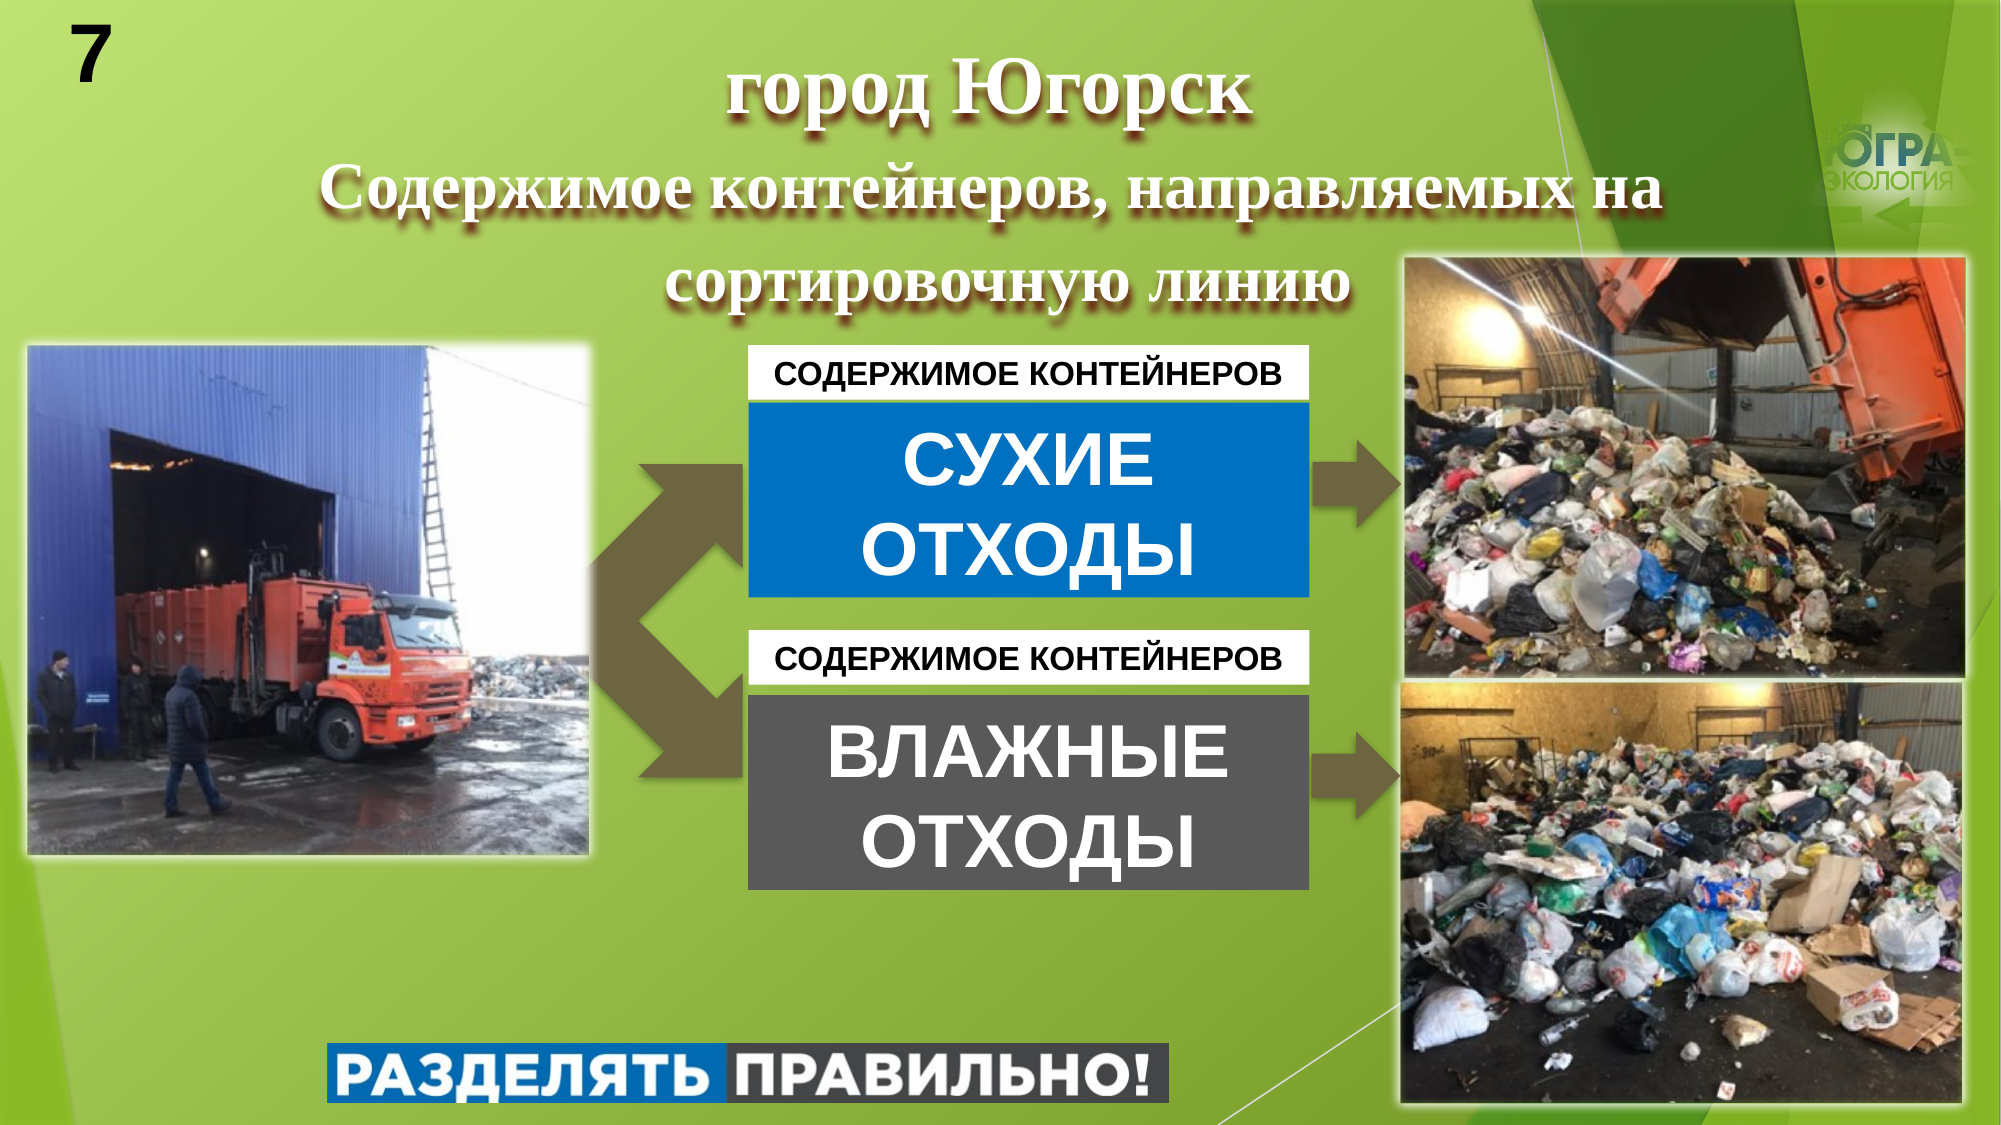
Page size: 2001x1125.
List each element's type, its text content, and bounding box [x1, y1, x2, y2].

text_box город Югорск Содержимое контейнеров, направляемых на сортировочную линию [0, 22, 1718, 141]
picture [1403, 0, 2000, 678]
picture [327, 1042, 1170, 1103]
picture [26, 344, 589, 855]
text_box СОДЕРЖИМОЕ КОНТЕЙНЕРОВ [748, 630, 1310, 685]
text_box СОДЕРЖИМОЕ КОНТЕЙНЕРОВ [748, 345, 1310, 400]
text_box СУХИЕ ОТХОДЫ [748, 402, 1310, 598]
text_box 7 [17, 19, 130, 80]
text_box [599, 462, 745, 779]
text_box [1311, 438, 1399, 530]
text_box ВЛАЖНЫЕ ОТХОДЫ [748, 695, 1310, 890]
text_box [1310, 730, 1395, 822]
picture [1399, 681, 1962, 1103]
